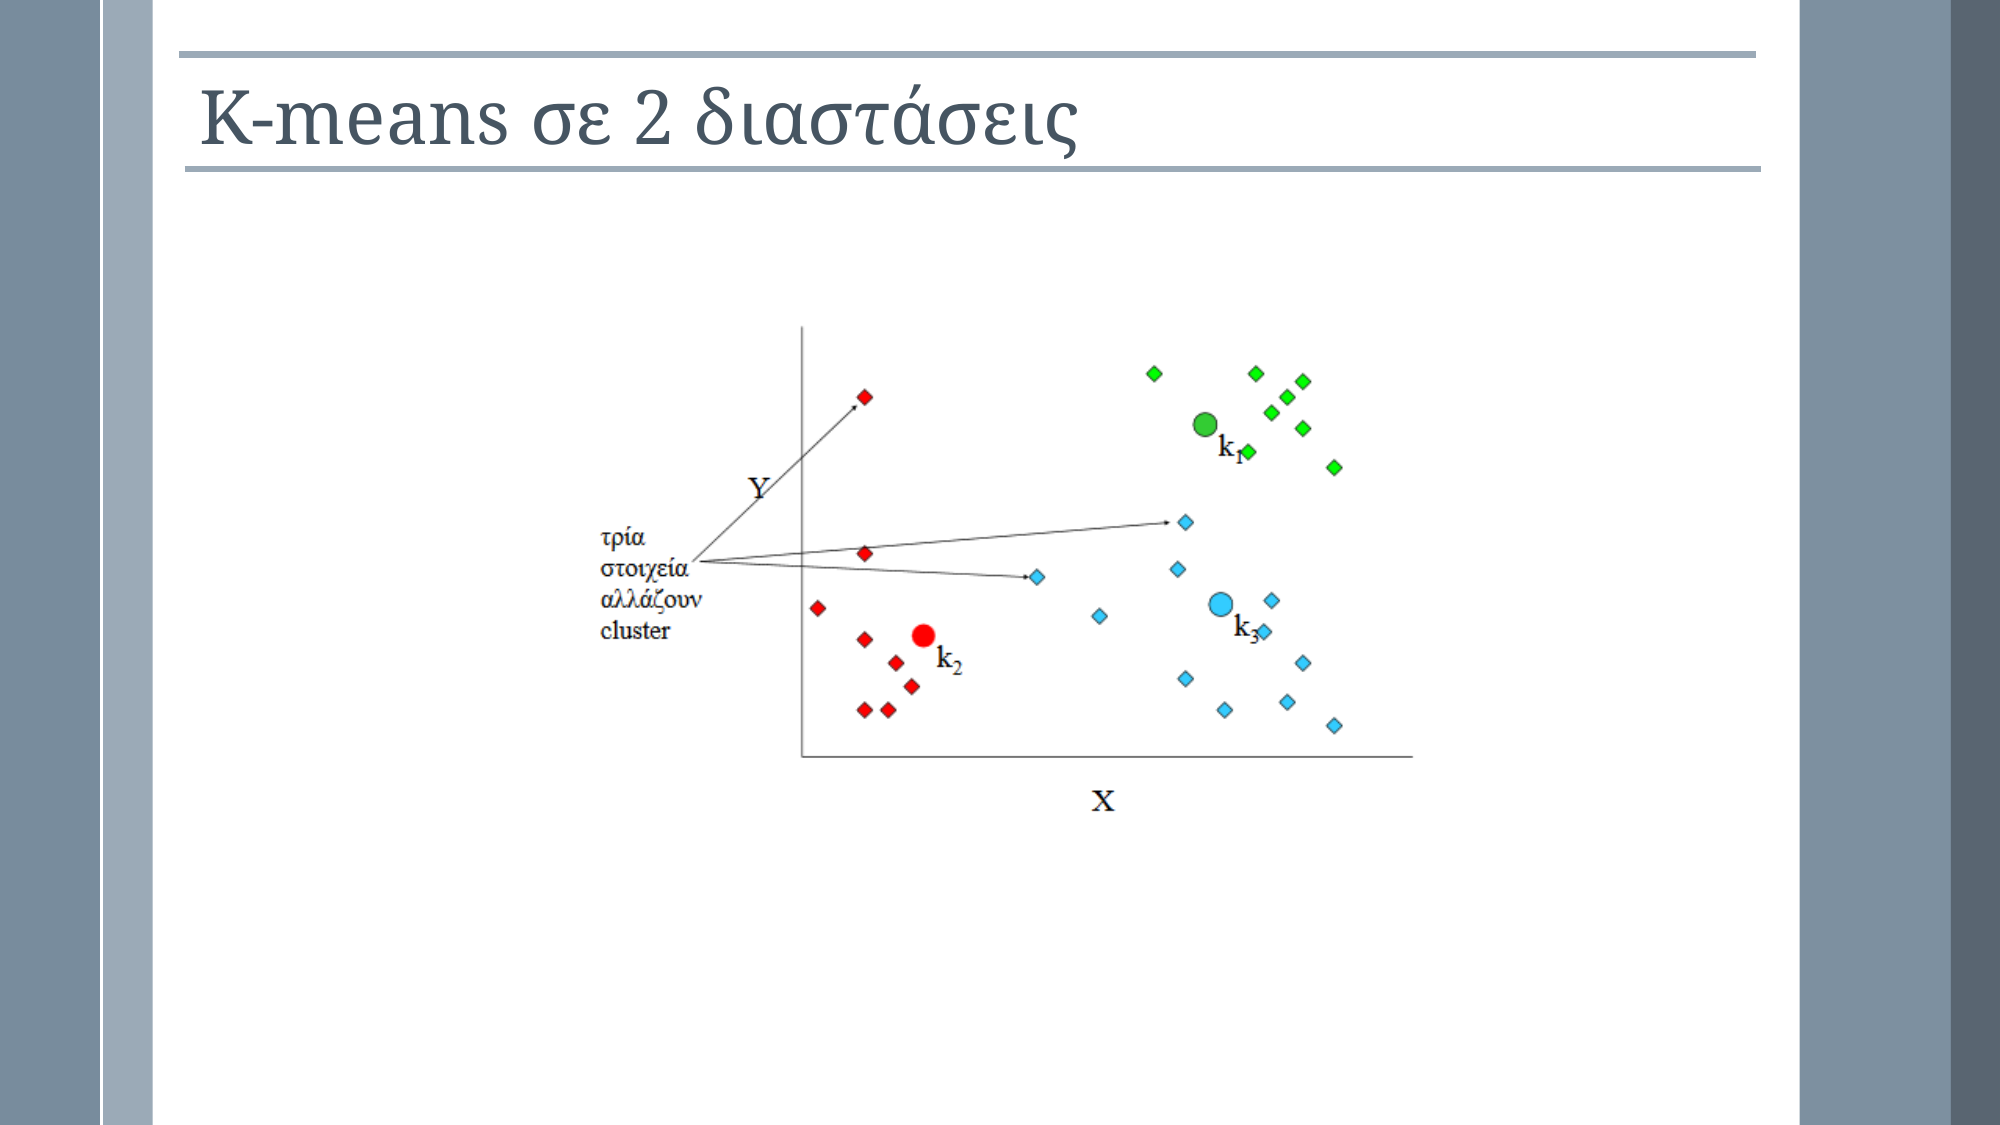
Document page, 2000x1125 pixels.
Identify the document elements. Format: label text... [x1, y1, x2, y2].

text_box K-means σε 2 διαστάσεις [184, 62, 1756, 167]
picture [579, 306, 1421, 819]
